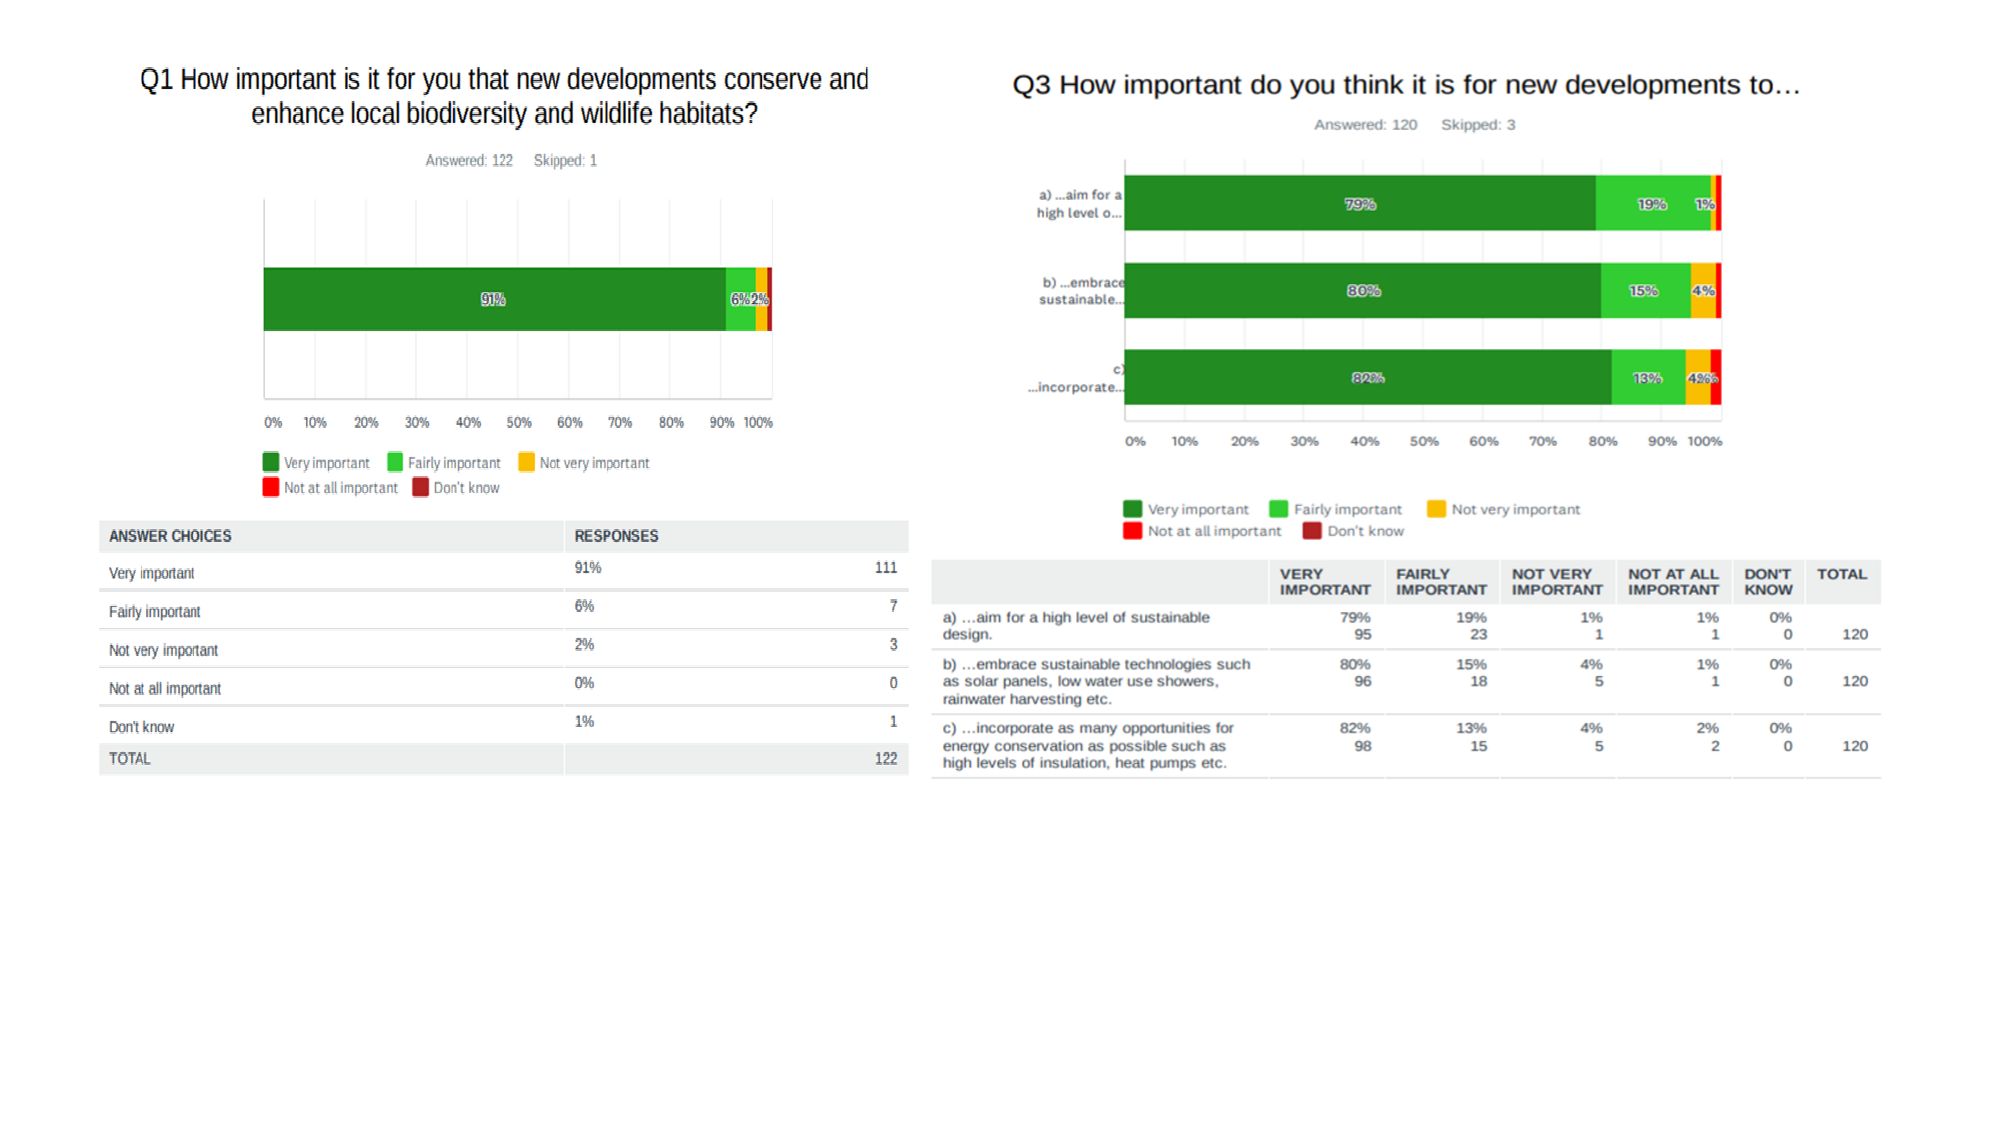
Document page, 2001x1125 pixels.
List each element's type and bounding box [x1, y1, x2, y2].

picture [90, 66, 1893, 781]
